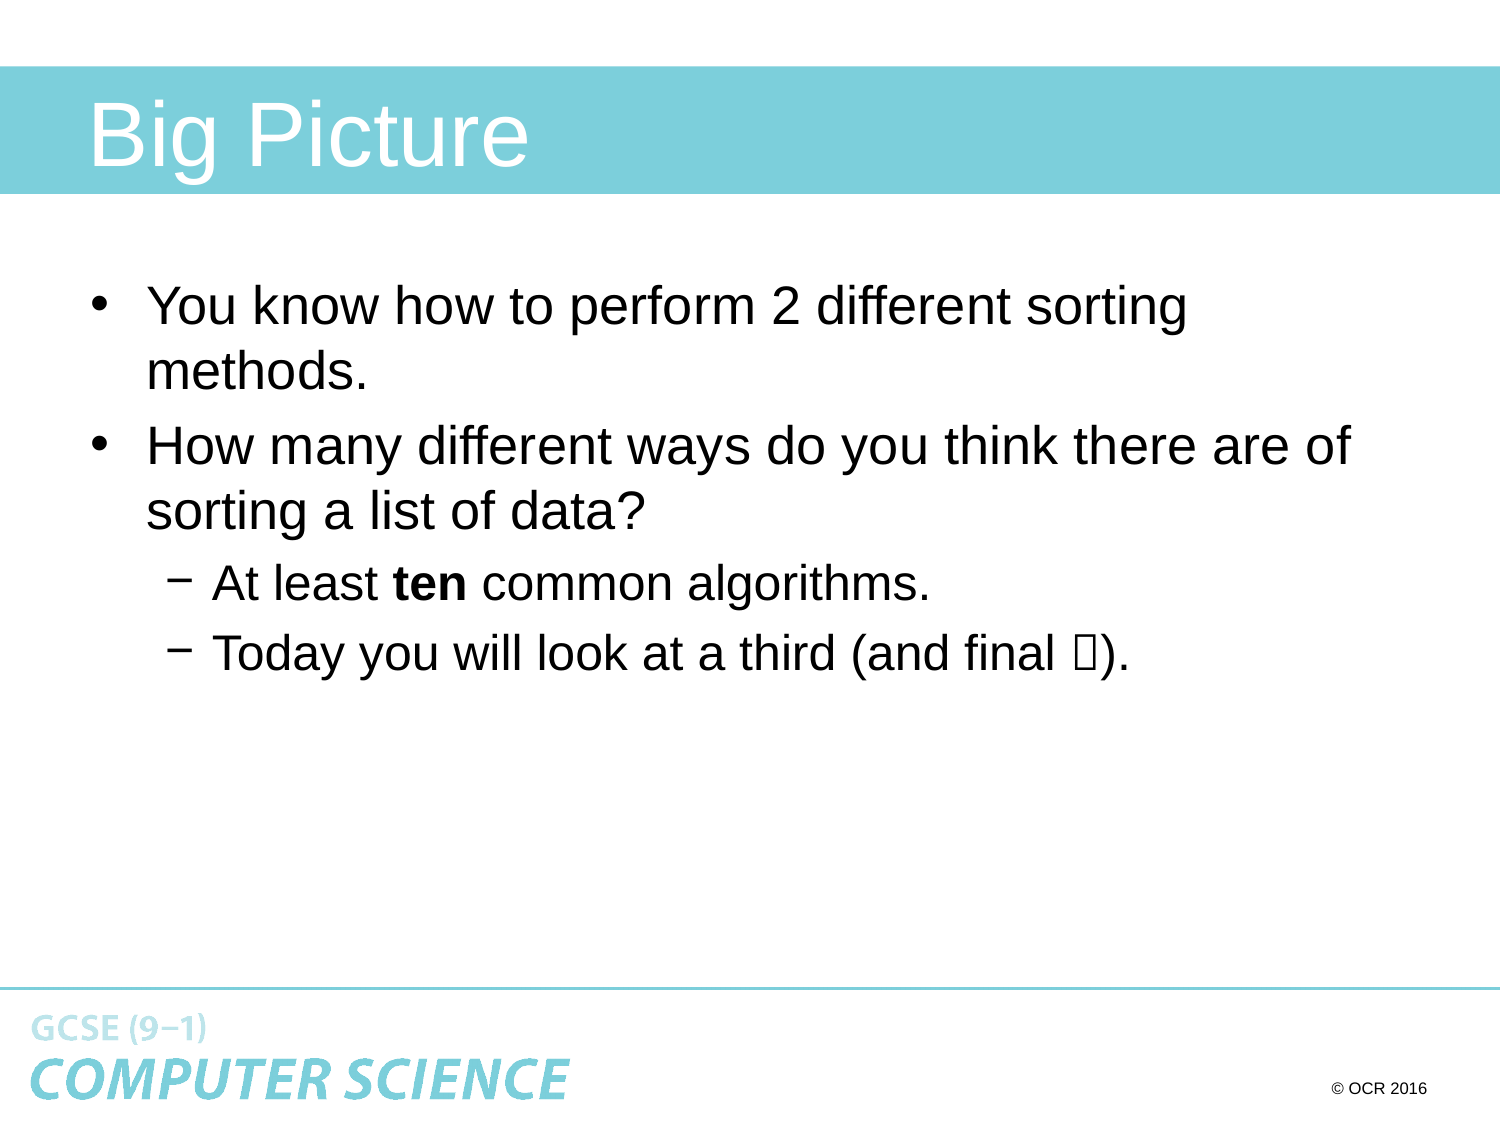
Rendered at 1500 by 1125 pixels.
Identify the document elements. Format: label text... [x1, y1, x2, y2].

picture [0, 987, 1500, 1124]
title Big Picture [0, 66, 1500, 194]
list You know how to perform 2 different sorting methods. How many different ways do you think there are of sorting a list of data? At least ten common algorithms. Today you will look at a third (and final ). [75, 262, 1425, 965]
